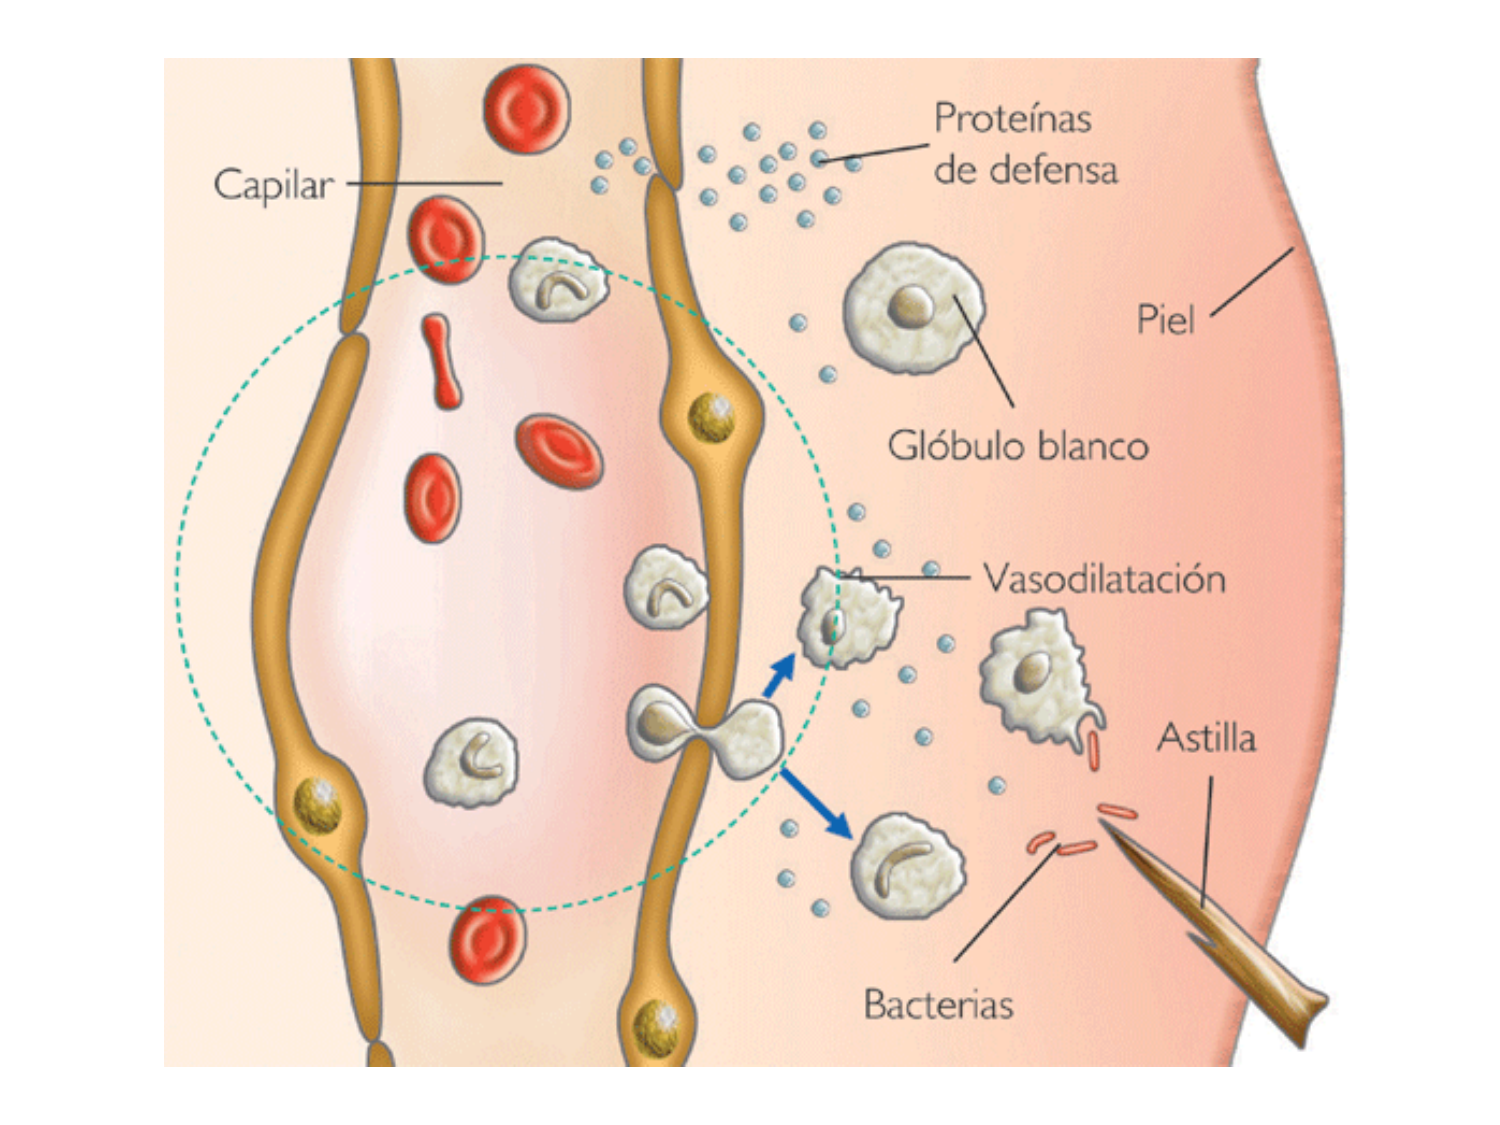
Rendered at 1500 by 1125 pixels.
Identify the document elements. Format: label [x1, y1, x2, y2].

picture [163, 58, 1357, 1067]
